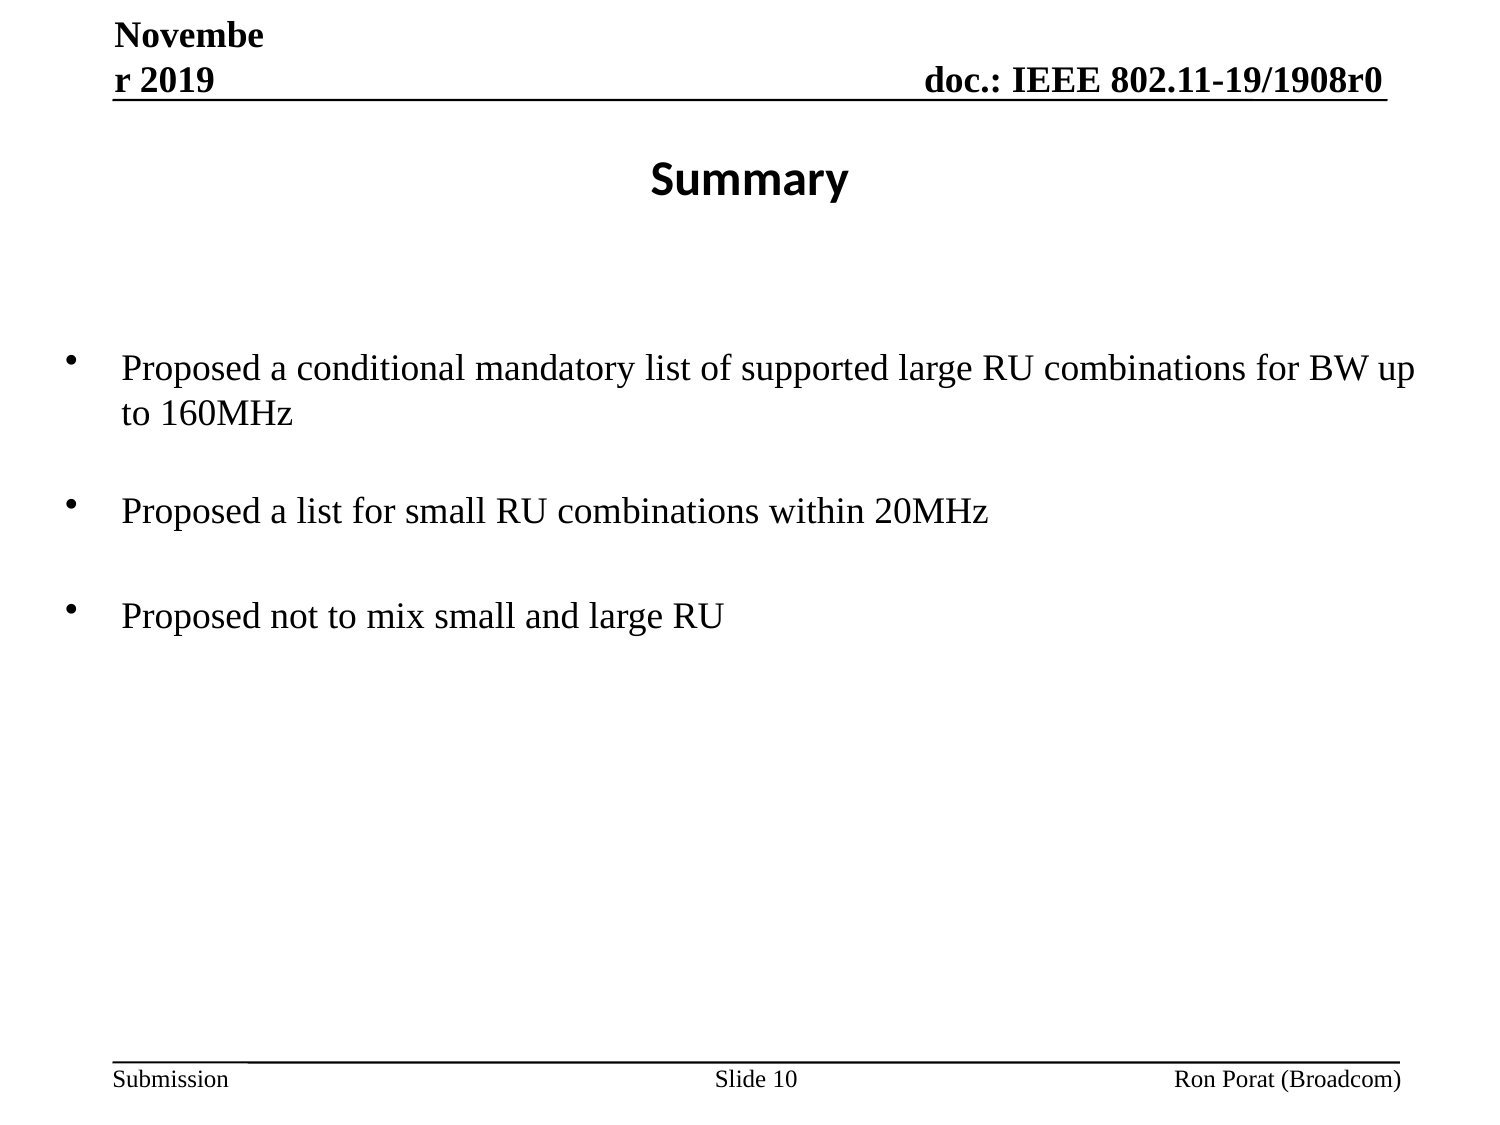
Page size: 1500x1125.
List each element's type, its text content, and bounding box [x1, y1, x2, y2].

slide_number Slide 10 [712, 1061, 800, 1093]
list Proposed a conditional mandatory list of supported large RU combinations for BW up to 160MHz Proposed a list for small RU combinations within 20MHz Proposed not to mix small and large RU [49, 287, 1438, 1063]
title Summary [112, 112, 1388, 238]
footer Ron Porat (Broadcom) [1135, 1061, 1402, 1093]
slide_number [114, 54, 270, 101]
